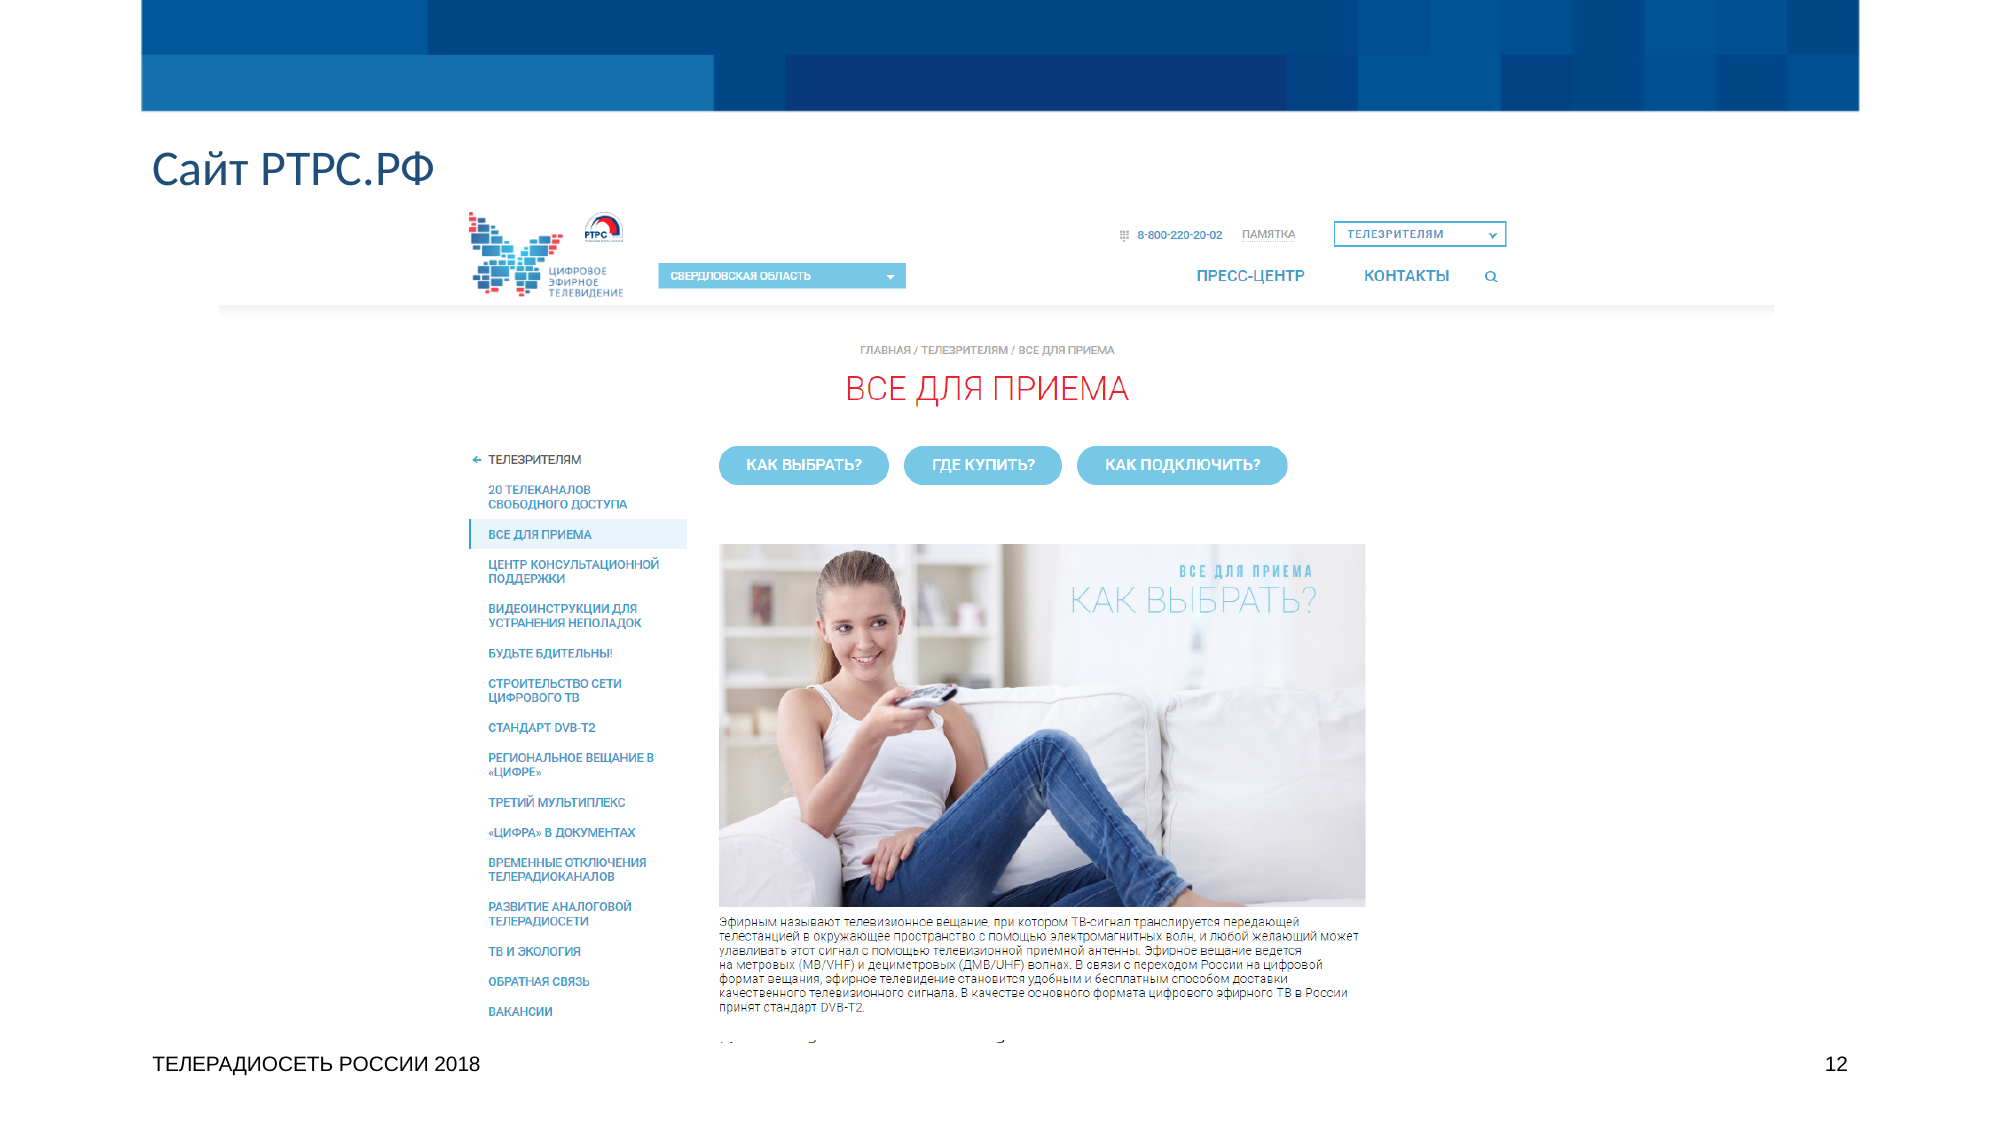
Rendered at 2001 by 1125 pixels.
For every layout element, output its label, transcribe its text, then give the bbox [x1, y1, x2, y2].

slide_number 12 [1412, 1042, 1863, 1103]
footer ТЕЛЕРАДИОСЕТЬ РОССИИ 2018 [137, 1042, 813, 1103]
title Сайт РТРС.РФ [137, 134, 490, 211]
picture [0, 0, 2001, 1125]
